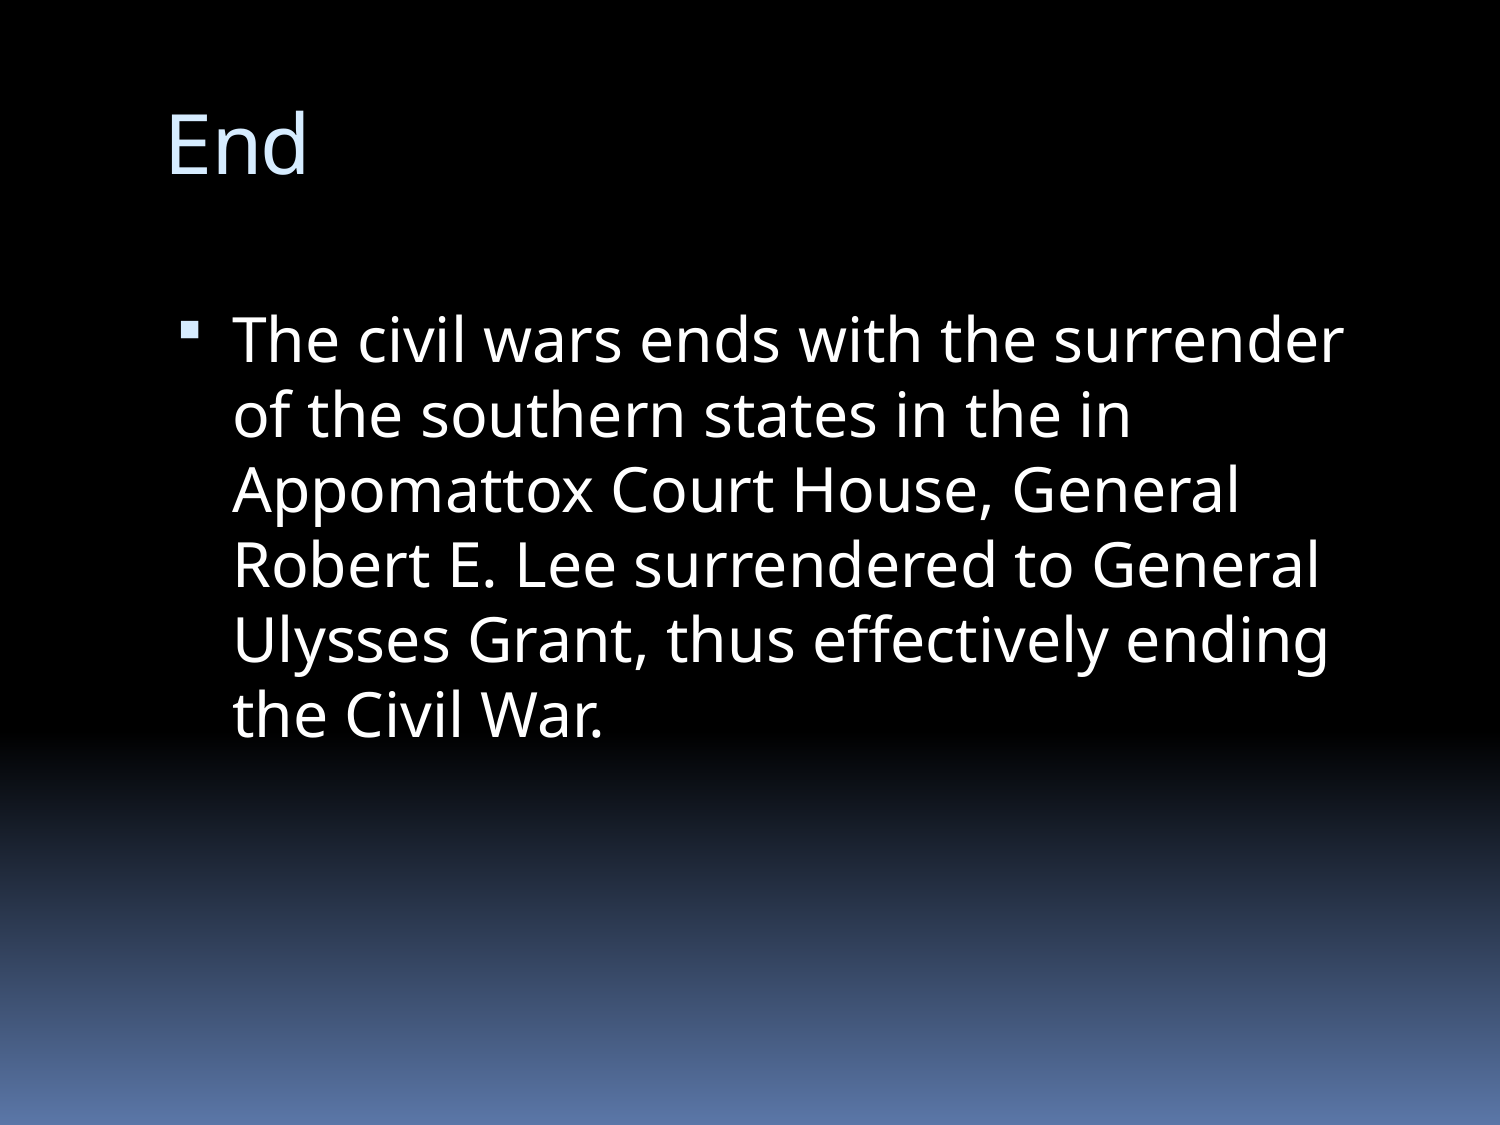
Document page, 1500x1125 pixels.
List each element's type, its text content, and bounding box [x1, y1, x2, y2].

title End [150, 83, 1425, 234]
list The civil wars ends with the surrender of the southern states in the in Appomattox Court House, General Robert E. Lee surrendered to General Ulysses Grant, thus effectively ending the Civil War. [150, 292, 1425, 1043]
